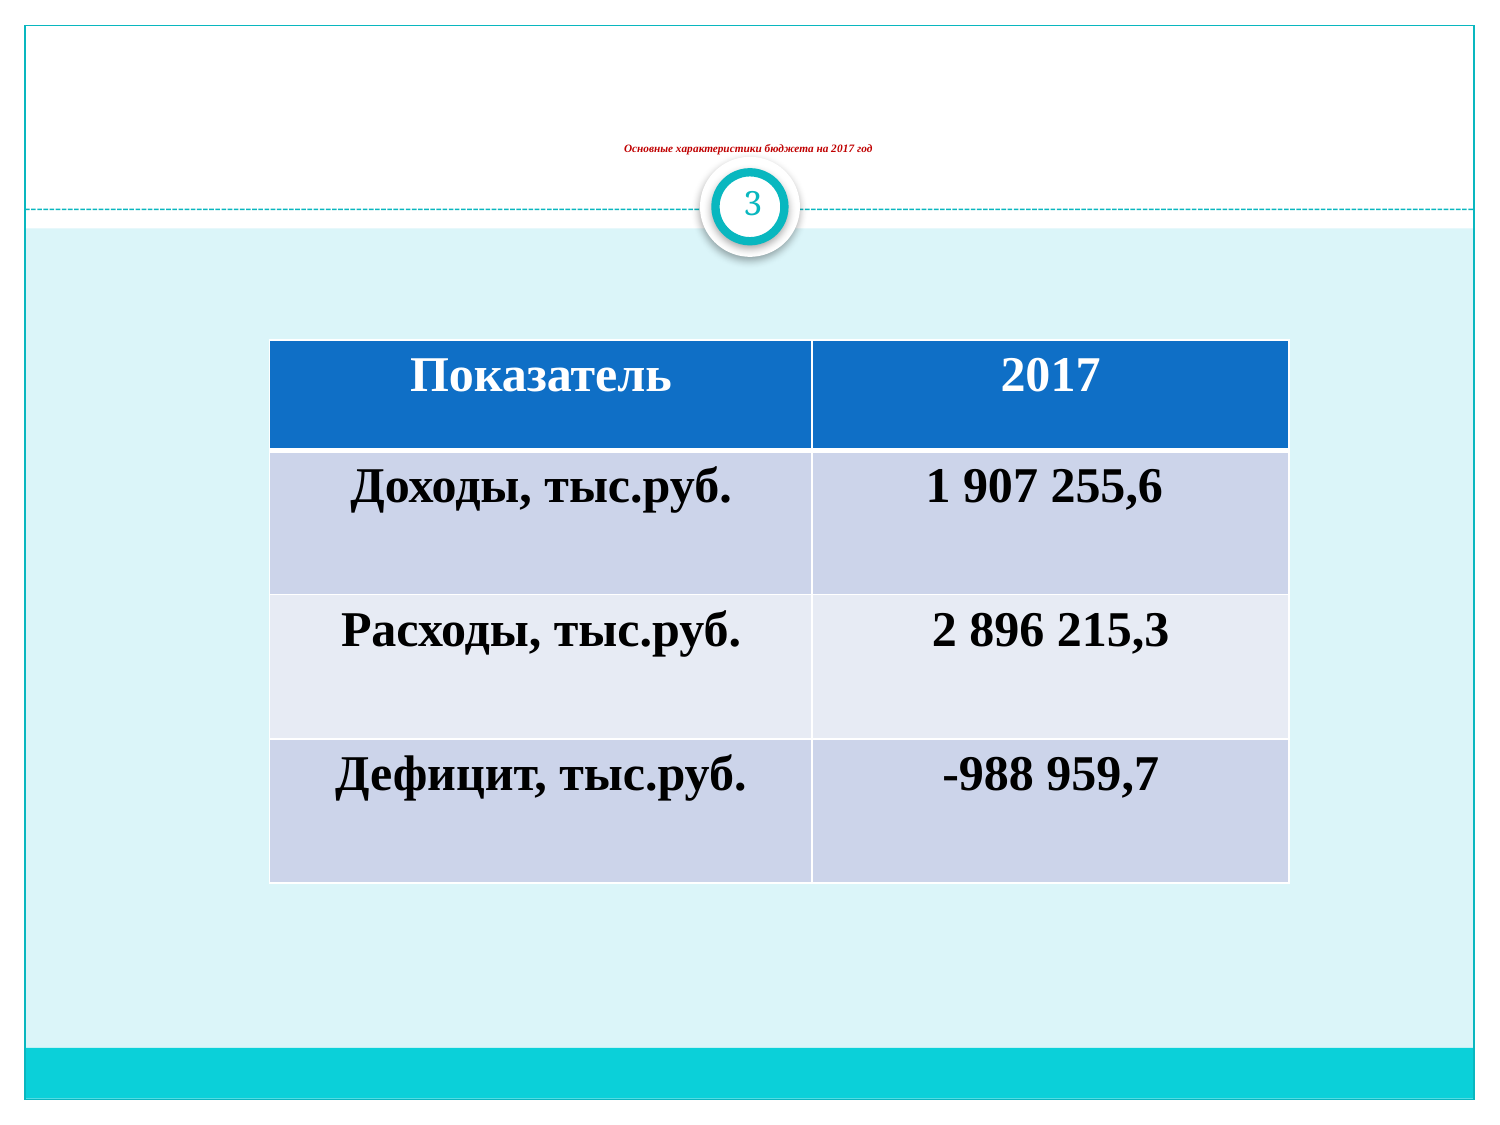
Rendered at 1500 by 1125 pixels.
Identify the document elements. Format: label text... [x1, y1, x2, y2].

title Основные характеристики бюджета на 2017 год [49, 37, 1450, 162]
table_header Показатель [270, 341, 811, 448]
table_cell Расходы, тыс.руб. [270, 595, 811, 738]
slide_number 3 [715, 168, 791, 241]
table_cell 2 896 215,3 [813, 595, 1288, 738]
table_cell 1 907 255,6 [813, 453, 1288, 594]
table_cell Доходы, тыс.руб. [270, 453, 811, 594]
table_cell -988 959,7 [813, 740, 1288, 882]
table_cell Дефицит, тыс.руб. [270, 740, 811, 882]
table_header 2017 [813, 341, 1288, 448]
